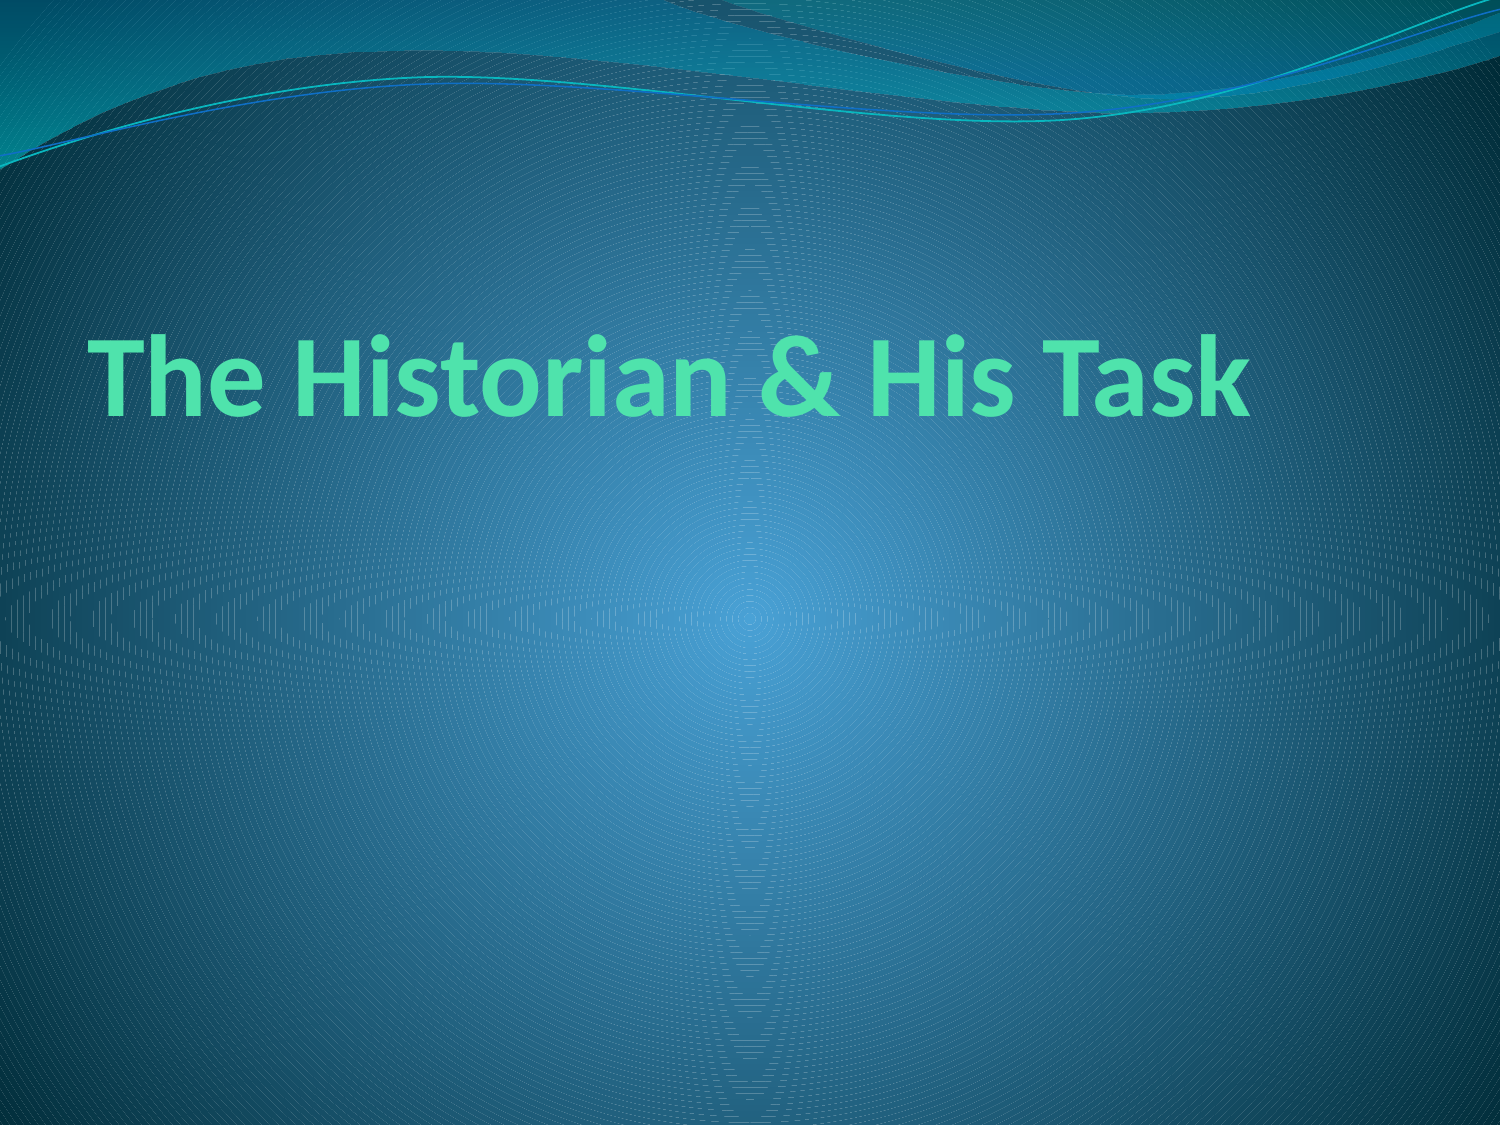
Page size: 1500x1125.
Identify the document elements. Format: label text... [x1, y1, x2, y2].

title The Historian & His Task [86, 216, 1362, 440]
